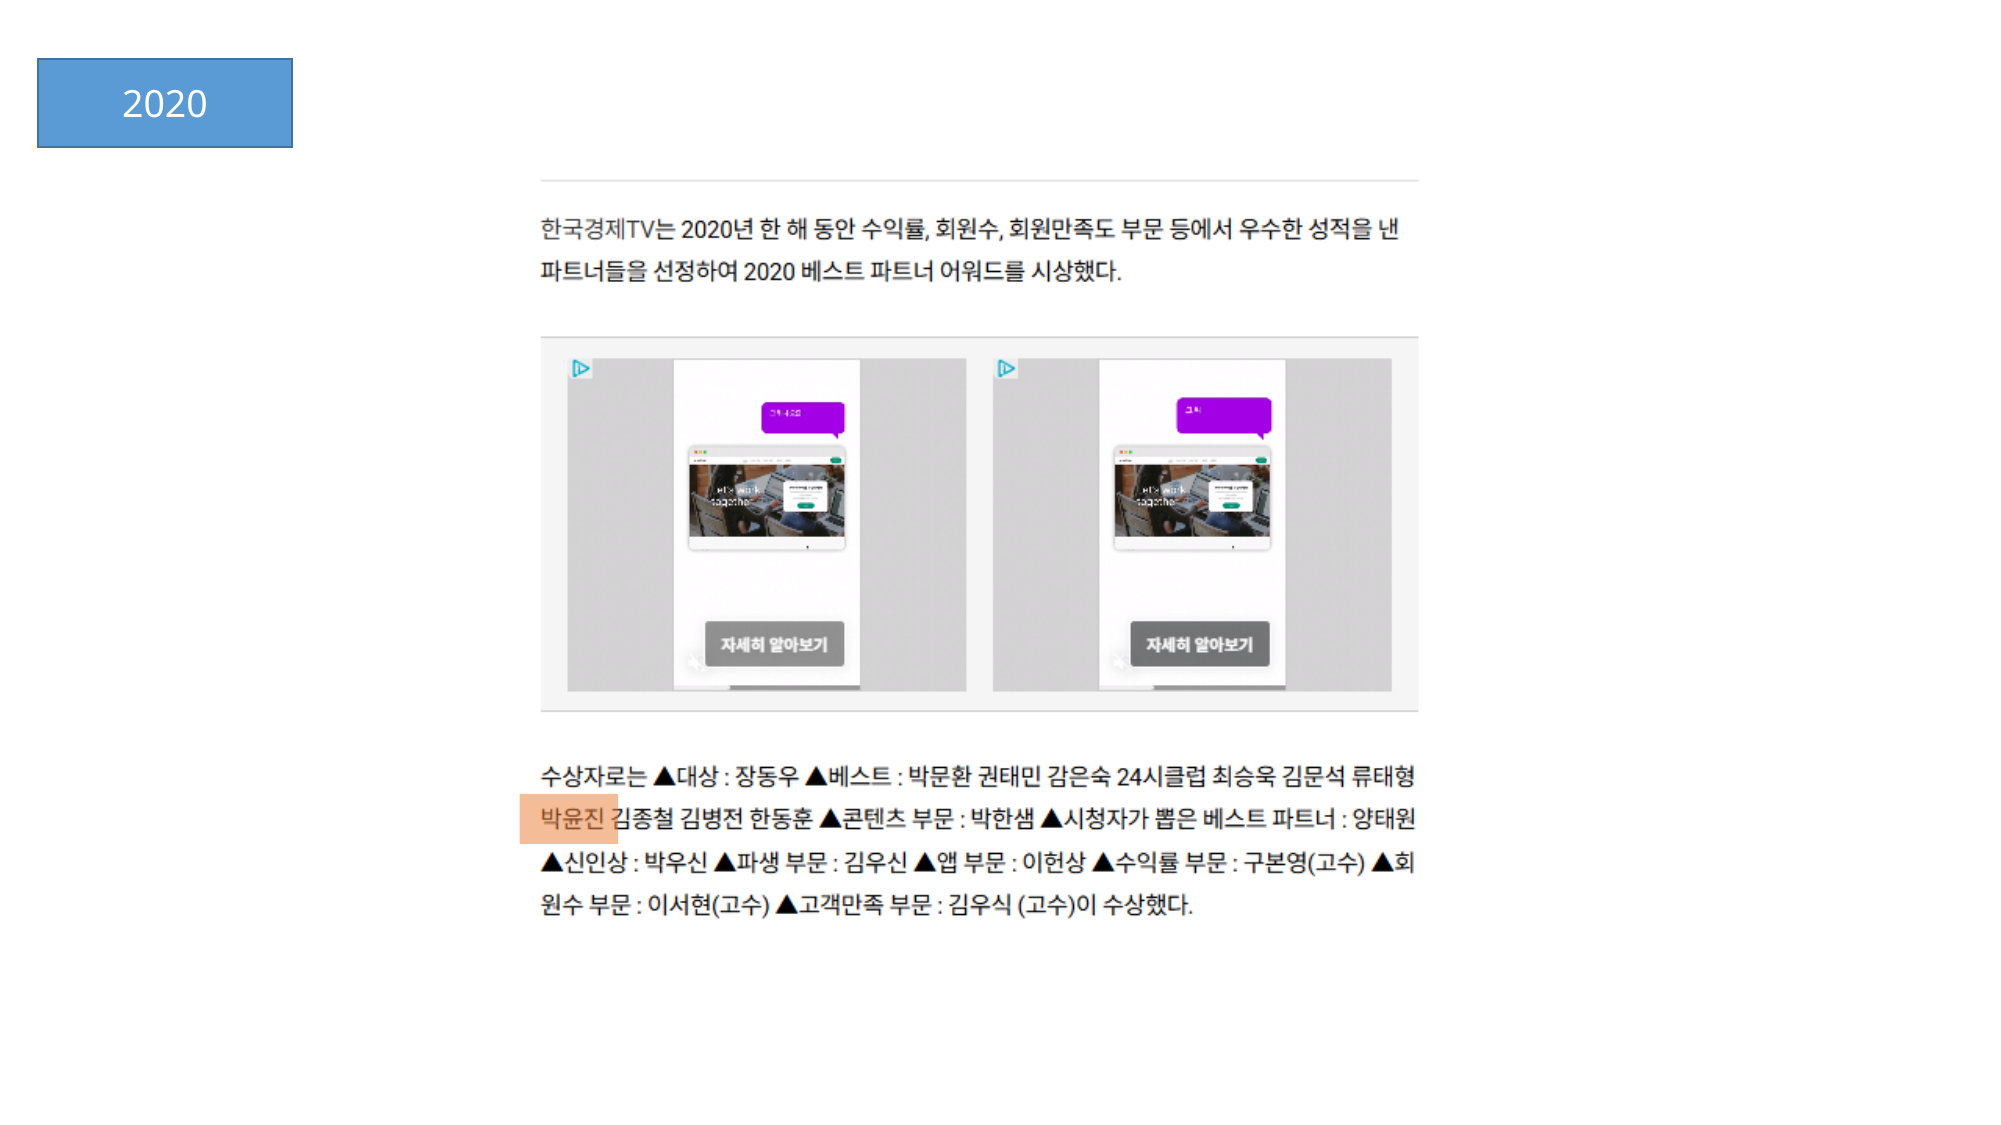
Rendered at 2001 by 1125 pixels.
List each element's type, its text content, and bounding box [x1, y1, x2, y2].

picture [463, 174, 1536, 950]
text_box 2020 [37, 58, 293, 148]
